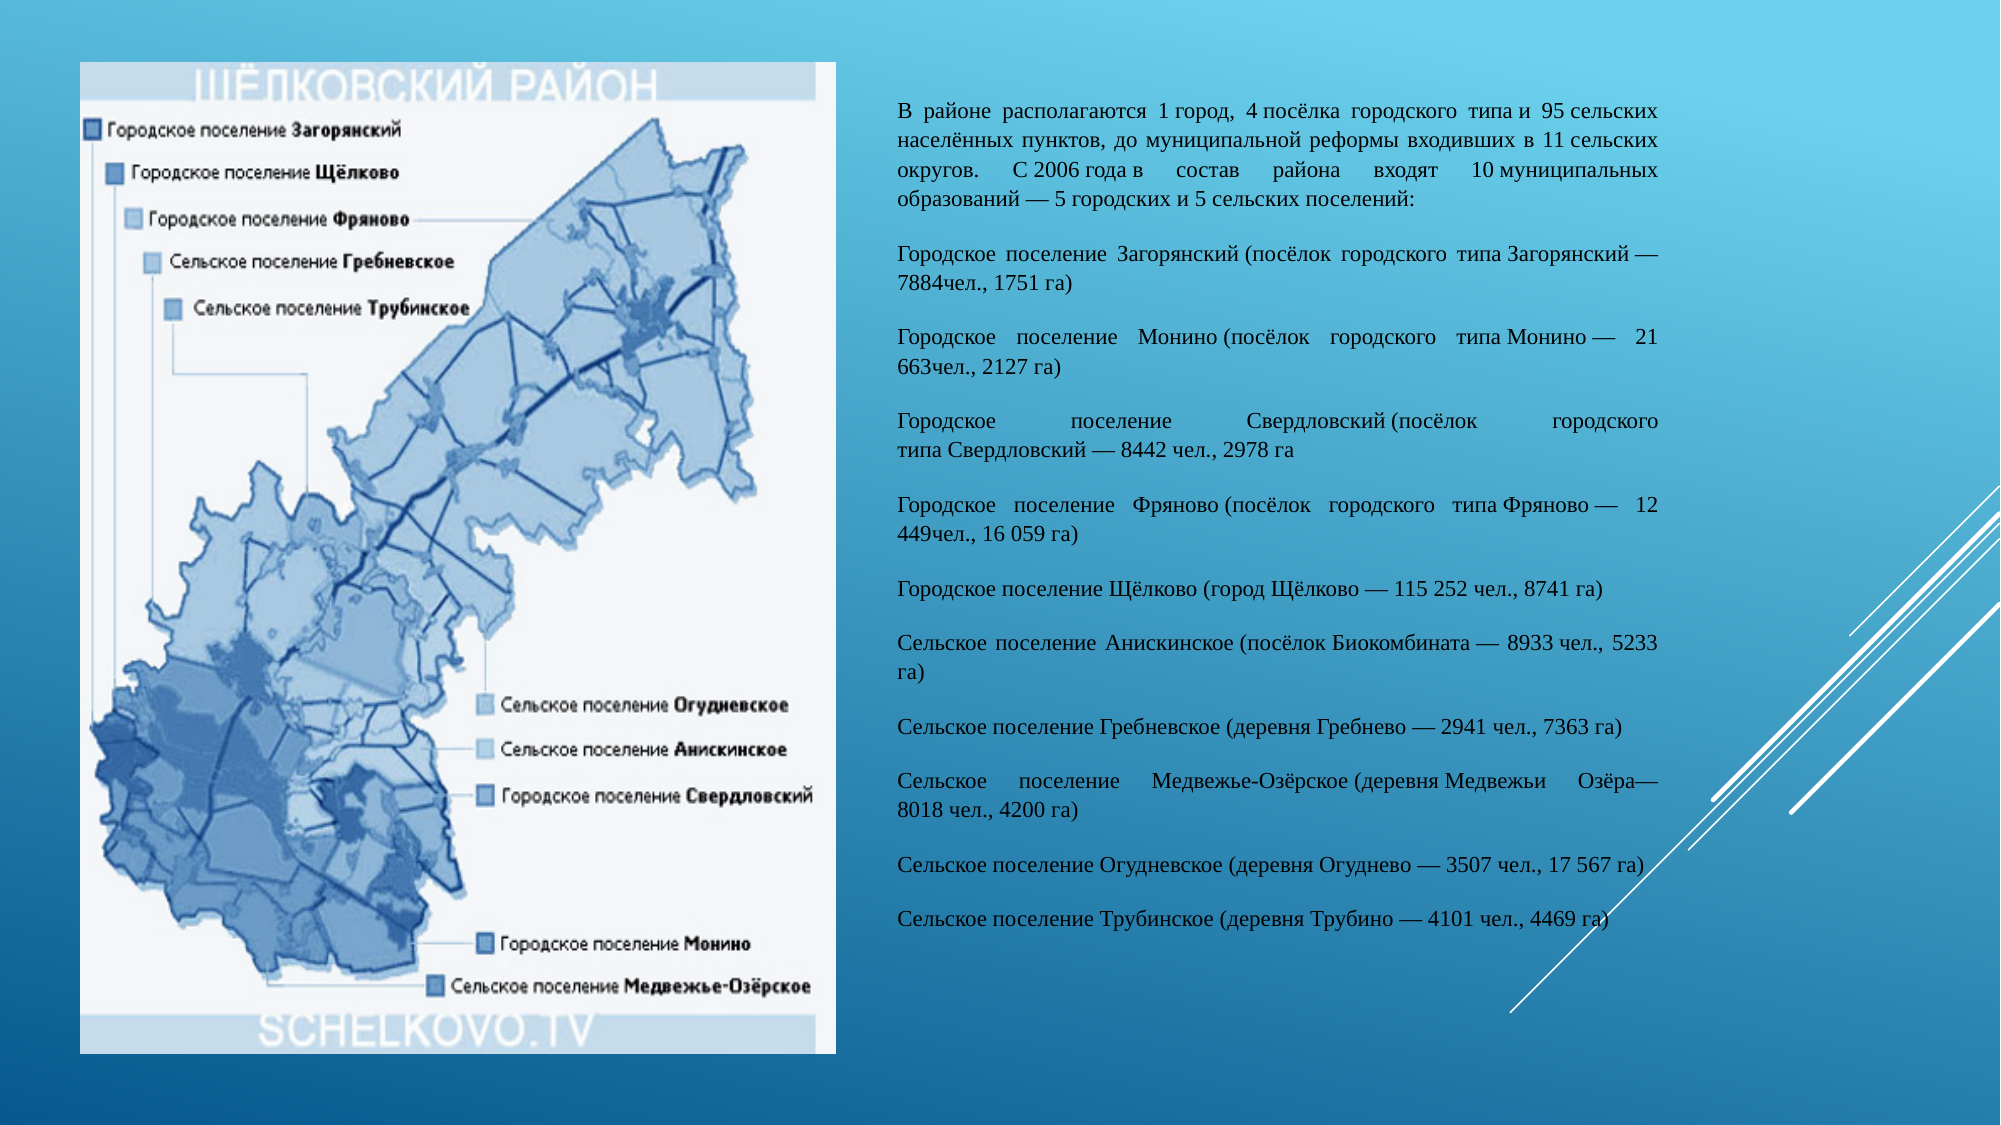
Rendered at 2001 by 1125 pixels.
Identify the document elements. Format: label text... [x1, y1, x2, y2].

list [80, 62, 836, 1055]
text_box В районе располагаются 1 город, 4 посёлка городского типа и 95 сельских населённых пунктов, до муниципальной реформы входивших в 11 сельских округов. С 2006 года в состав района входят 10 муниципальных образований — 5 городских и 5 сельских поселений: Городское поселение Загорянский (посёлок городского типа Загорянский — 7884чел., 1751 га) Городское поселение Монино (посёлок городского типа Монино — 21 663чел., 2127 га) Городское поселение Свердловский (посёлок городского типа Свердловский — 8442 чел., 2978 га Городское поселение Фряново (посёлок городского типа Фряново — 12 449чел., 16 059 га) Городское поселение Щёлково (город Щёлково — 115 252 чел., 8741 га) Сельское поселение Анискинское (посёлок Биокомбината — 8933 чел., 5233 га) Сельское поселение Гребневское (деревня Гребнево — 2941 чел., 7363 га) Сельское поселение Медвежье-Озёрское (деревня Медвежьи Озёра— 8018 чел., 4200 га) Сельское поселение Огудневское (деревня Огуднево — 3507 чел., 17 567 га) Сельское поселение Трубинское (деревня Трубино — 4101 чел., 4469 га) [882, 86, 1675, 1048]
